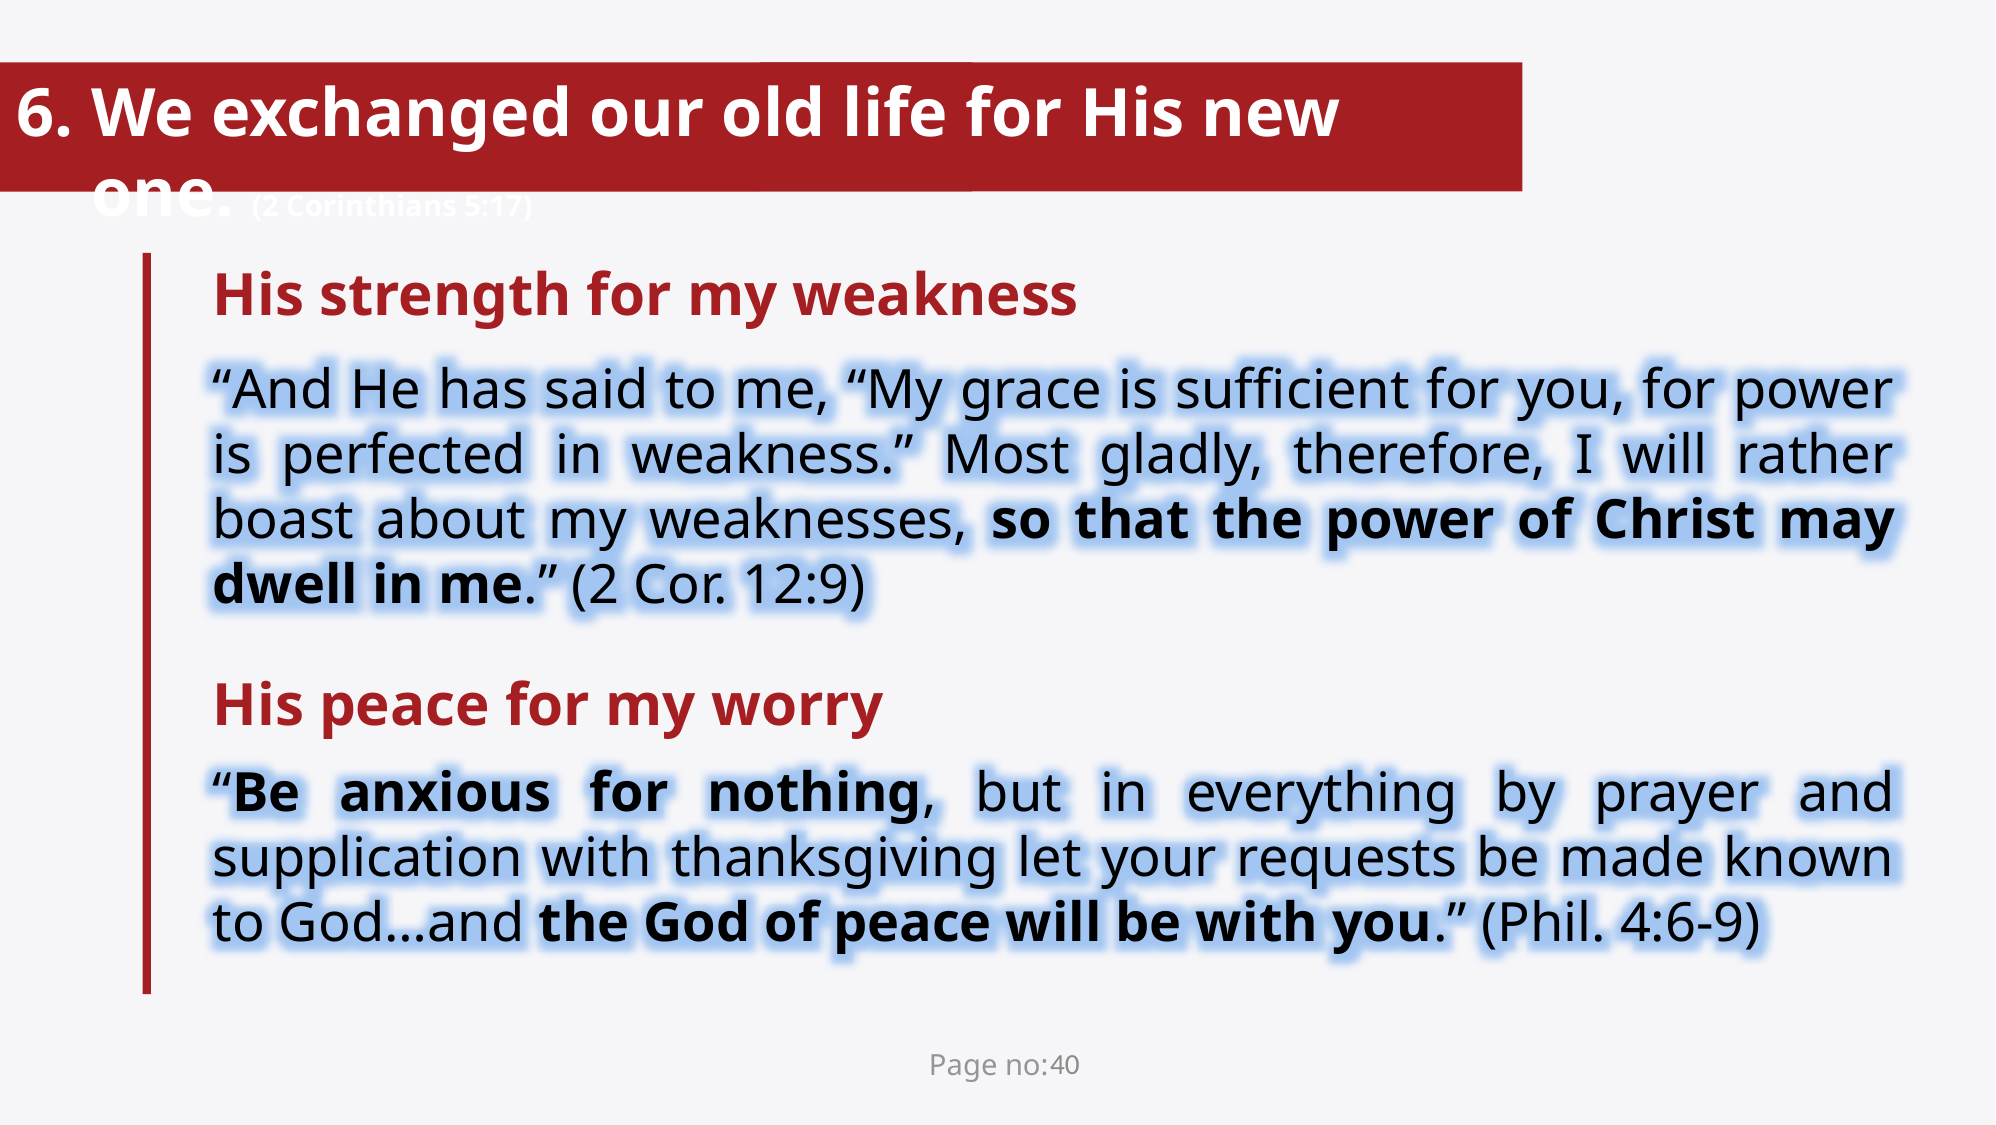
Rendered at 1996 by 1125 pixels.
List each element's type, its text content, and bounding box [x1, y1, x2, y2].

text_box “Be anxious for nothing, but in everything by prayer and supplication with thanksgiving let your requests be made known to God…and the God of peace will be with you.” (Phil. 4:6-9) [198, 750, 1911, 961]
text_box His peace for my worry [197, 659, 1098, 744]
text_box His strength for my weakness [197, 249, 1098, 335]
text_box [1, 62, 1523, 194]
text_box “And He has said to me, “My grace is sufficient for you, for power is perfected in weakness.” Most gladly, therefore, I will rather boast about my weaknesses, so that the power of Christ may dwell in me.” (2 Cor. 12:9) [198, 347, 1911, 622]
